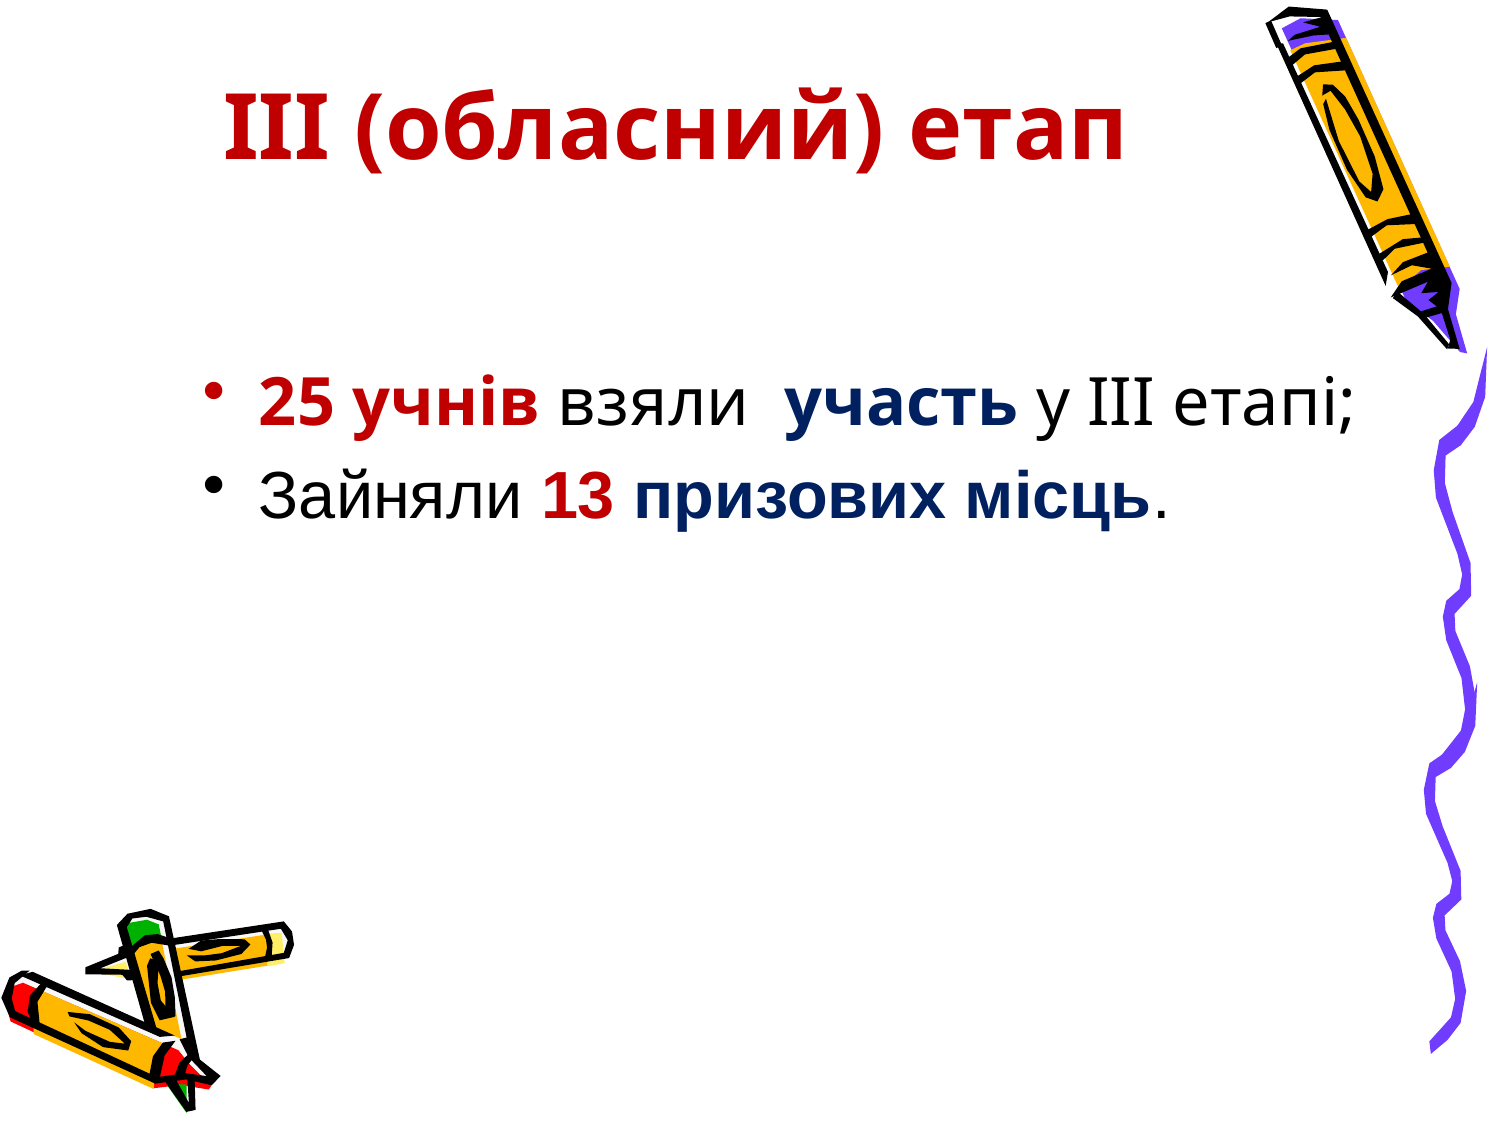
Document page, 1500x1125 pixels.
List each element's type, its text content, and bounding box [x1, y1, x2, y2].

title ІІІ (обласний) етап [112, 24, 1240, 221]
list 25 учнів взяли участь у ІІІ етапі; Зайняли 13 призових місць. [187, 351, 1448, 823]
